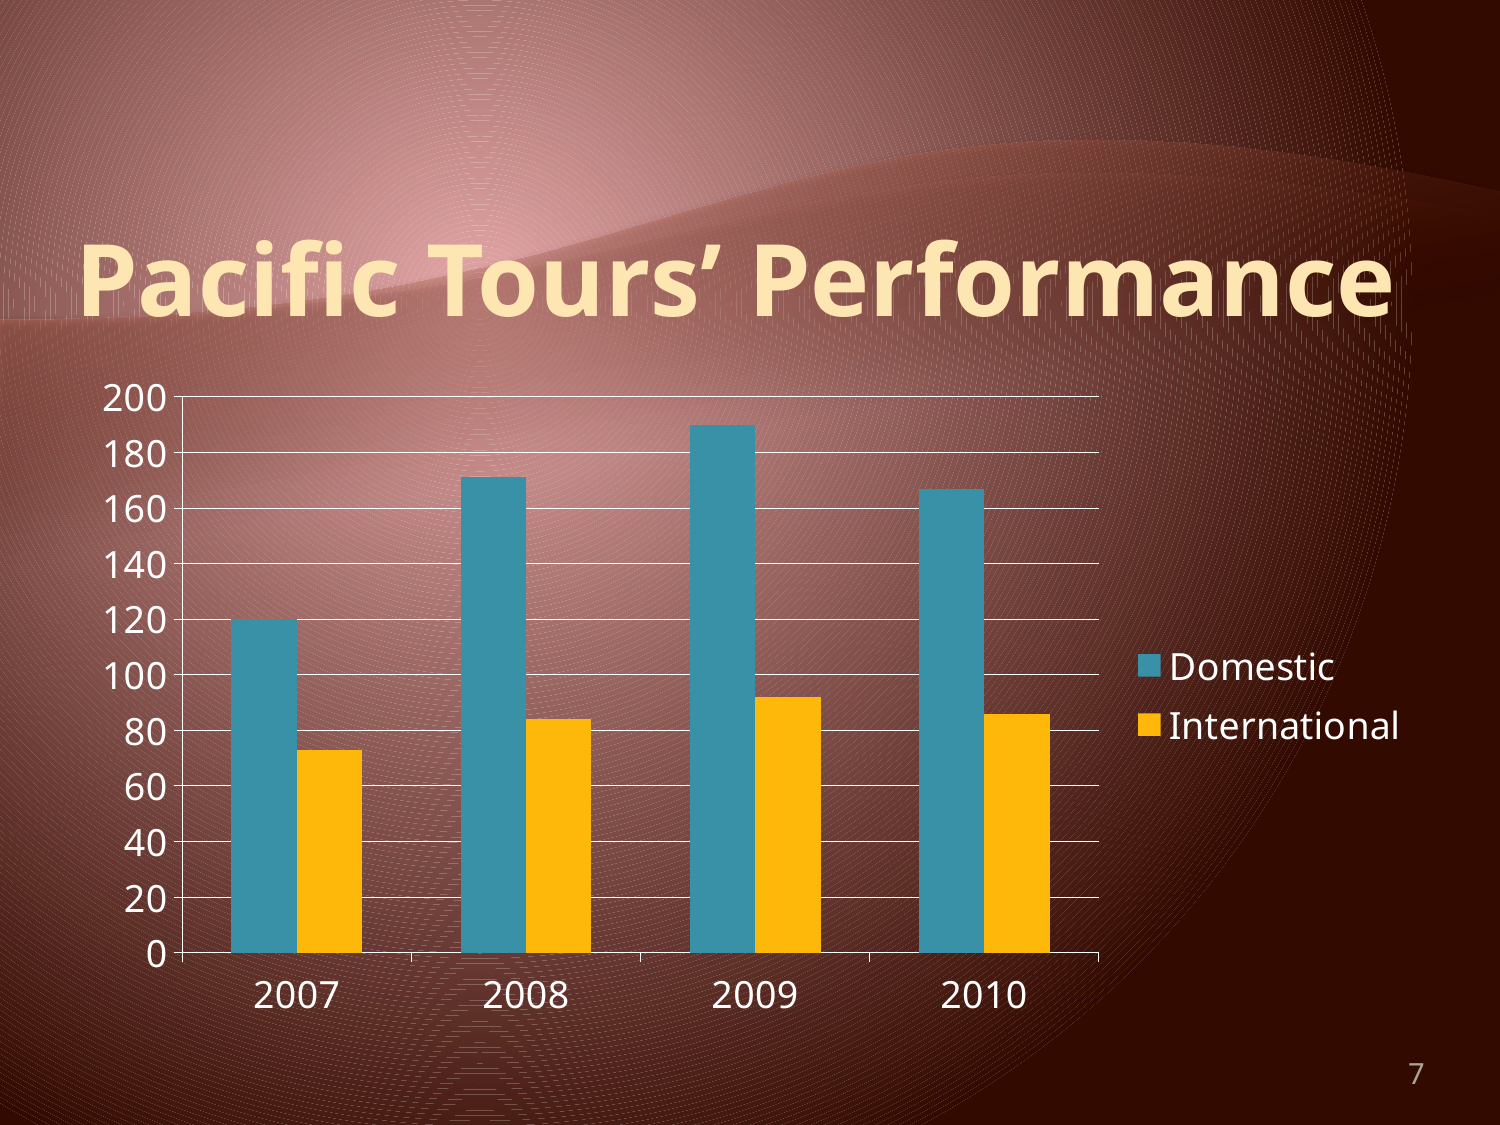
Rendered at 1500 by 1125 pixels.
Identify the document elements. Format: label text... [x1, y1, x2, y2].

chart [74, 357, 1426, 1033]
title Pacific Tours’ Performance [75, 149, 1425, 338]
slide_number 7 [1337, 1042, 1425, 1103]
